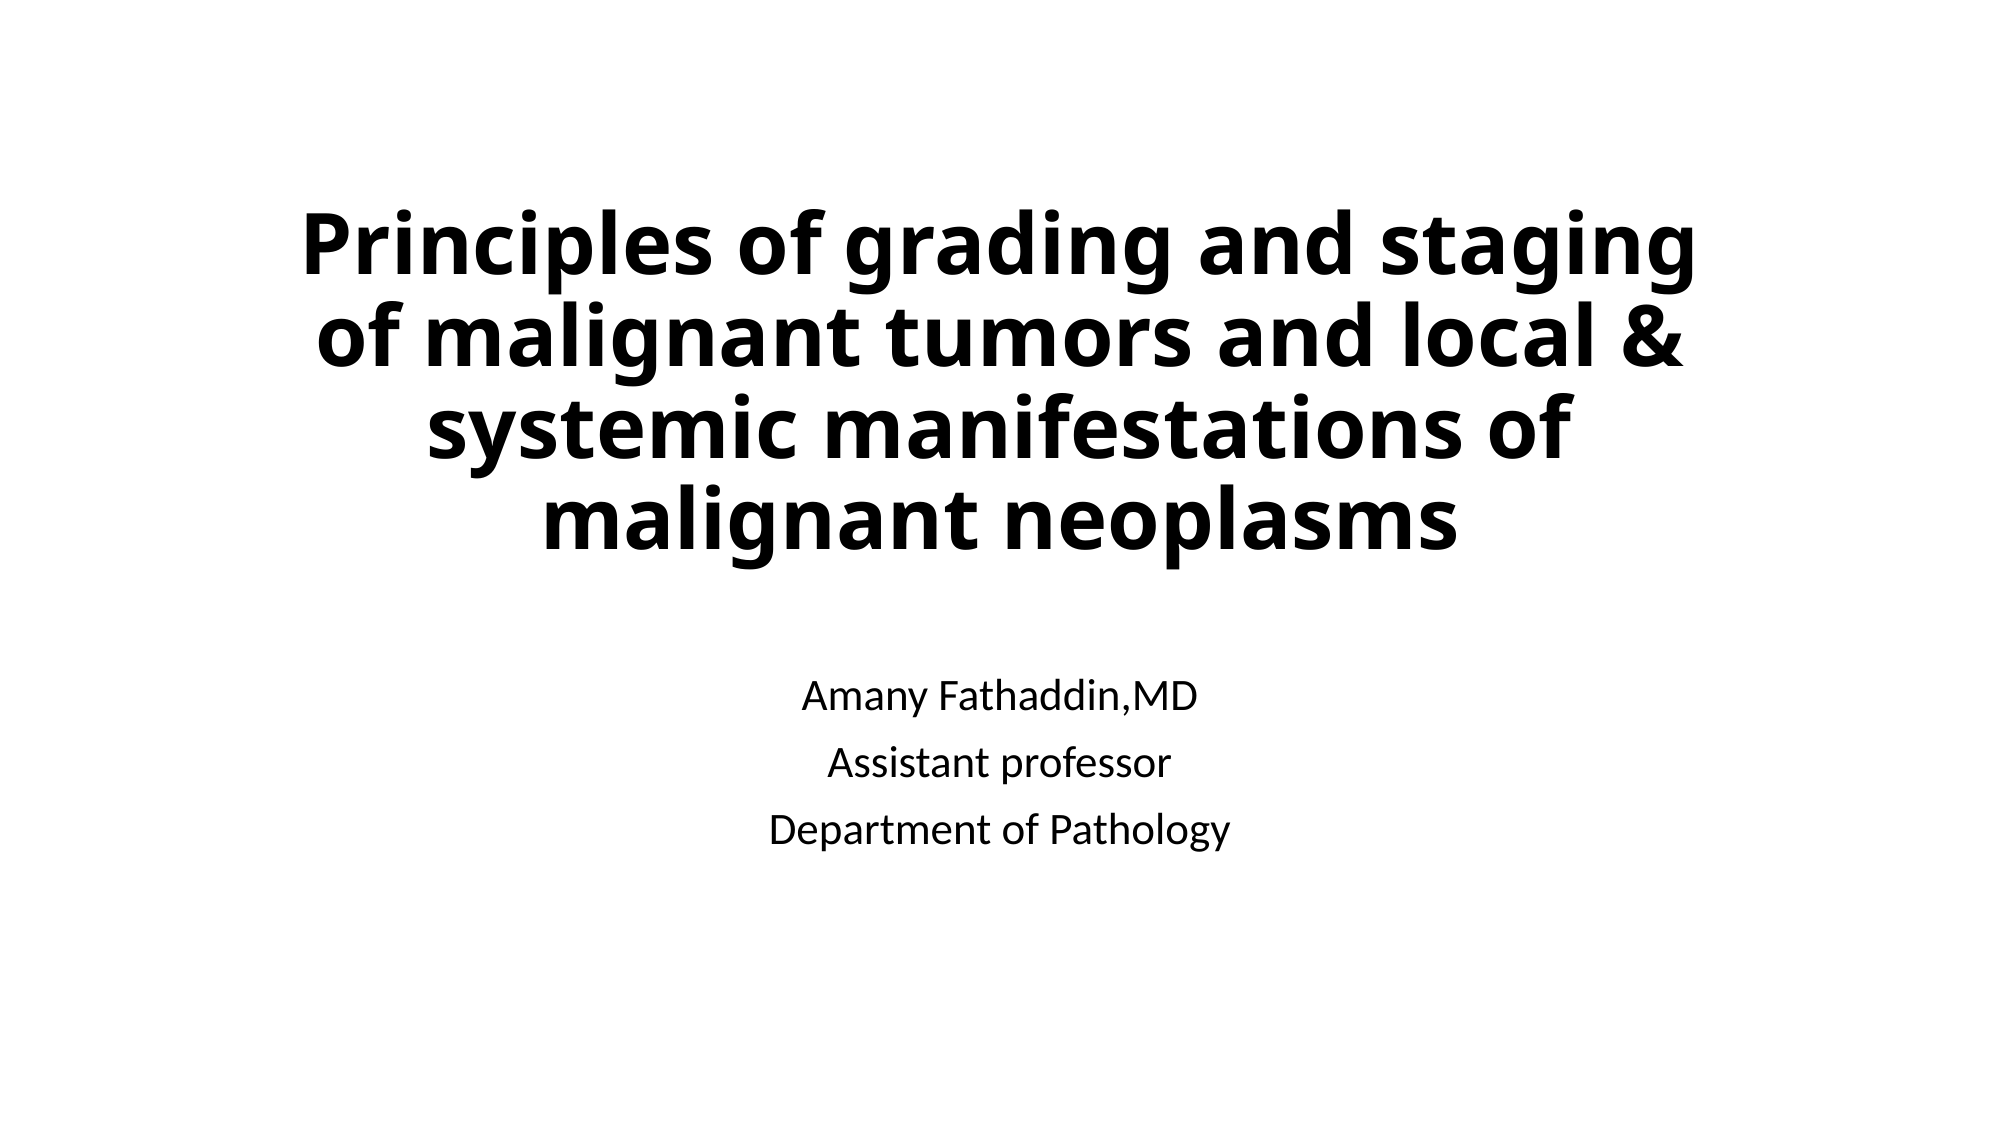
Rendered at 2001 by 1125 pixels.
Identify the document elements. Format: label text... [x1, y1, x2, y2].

title Principles of grading and staging of malignant tumors and local & systemic manifestations of malignant neoplasms [249, 184, 1750, 576]
subtitle Amany Fathaddin,MD Assistant professor Department of Pathology [249, 590, 1750, 863]
